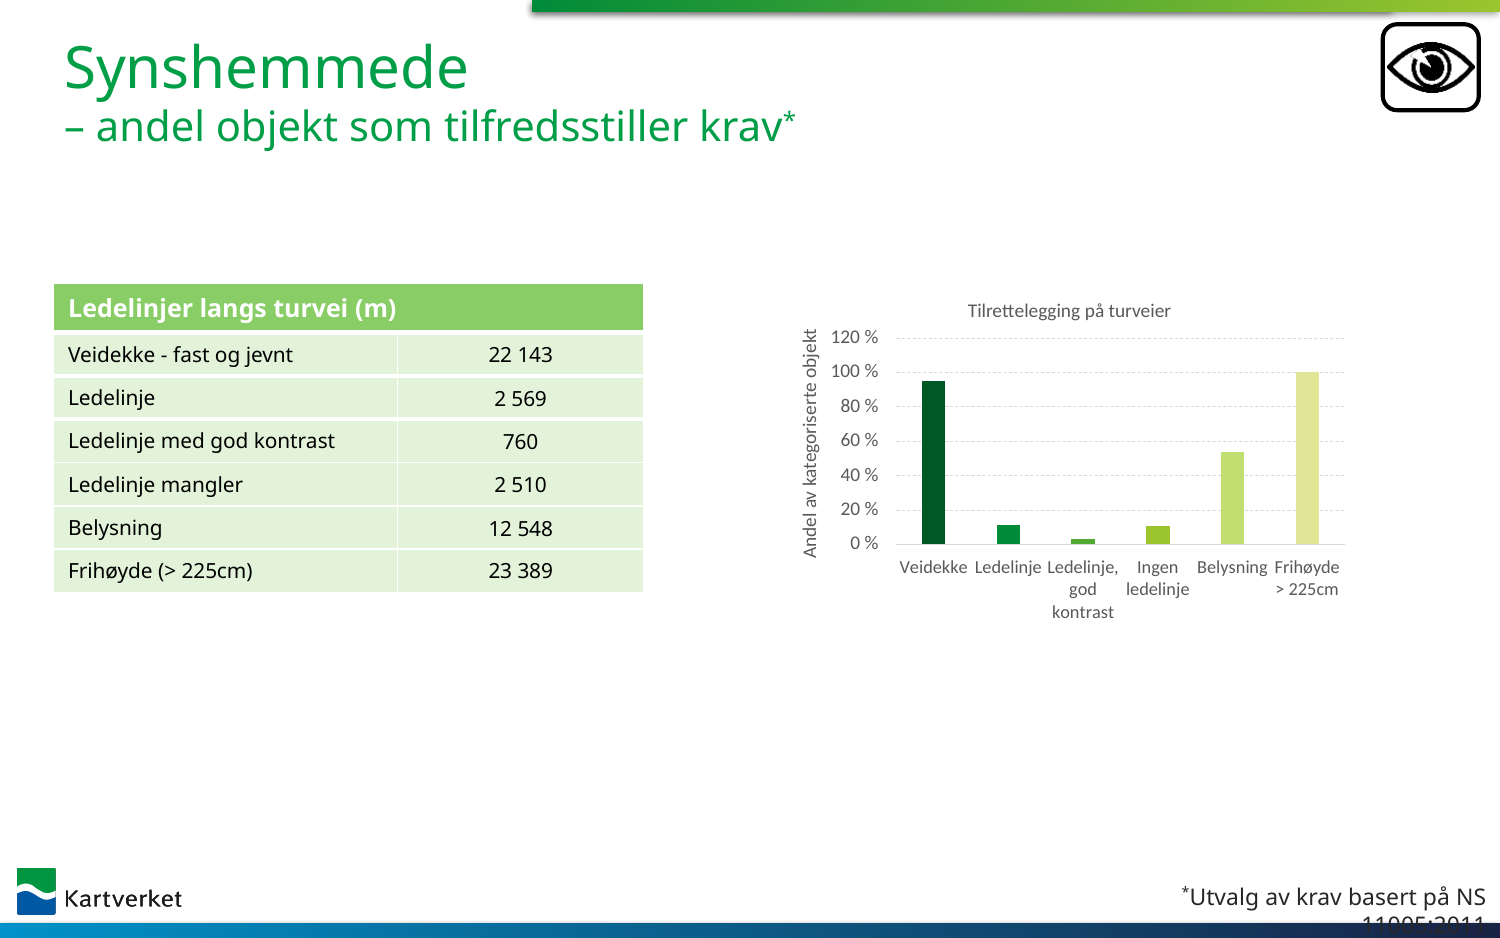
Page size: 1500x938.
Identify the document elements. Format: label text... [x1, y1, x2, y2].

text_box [1382, 24, 1480, 111]
table_cell Belysning [54, 507, 397, 548]
table_cell Ledelinje [54, 378, 397, 417]
table_cell Frihøyde (> 225cm) [54, 550, 397, 592]
table_cell Veidekke - fast og jevnt [54, 335, 397, 374]
table_cell 760 [398, 421, 643, 462]
table_cell 2 510 [398, 463, 643, 505]
table_cell 22 143 [398, 335, 643, 374]
text_box Synshemmede – andel objekt som tilfredsstiller krav* [49, 24, 1431, 158]
table_header Ledelinjer langs turvei (m) [54, 284, 643, 330]
table_cell 12 548 [398, 507, 643, 548]
picture [791, 291, 1348, 630]
table_cell 23 389 [398, 550, 643, 592]
table_cell Ledelinje mangler [54, 463, 397, 505]
text_box *Utvalg av krav basert på NS 11005:2011 [1068, 873, 1500, 938]
table_cell Ledelinje med god kontrast [54, 421, 397, 462]
table_cell 2 569 [398, 378, 643, 417]
